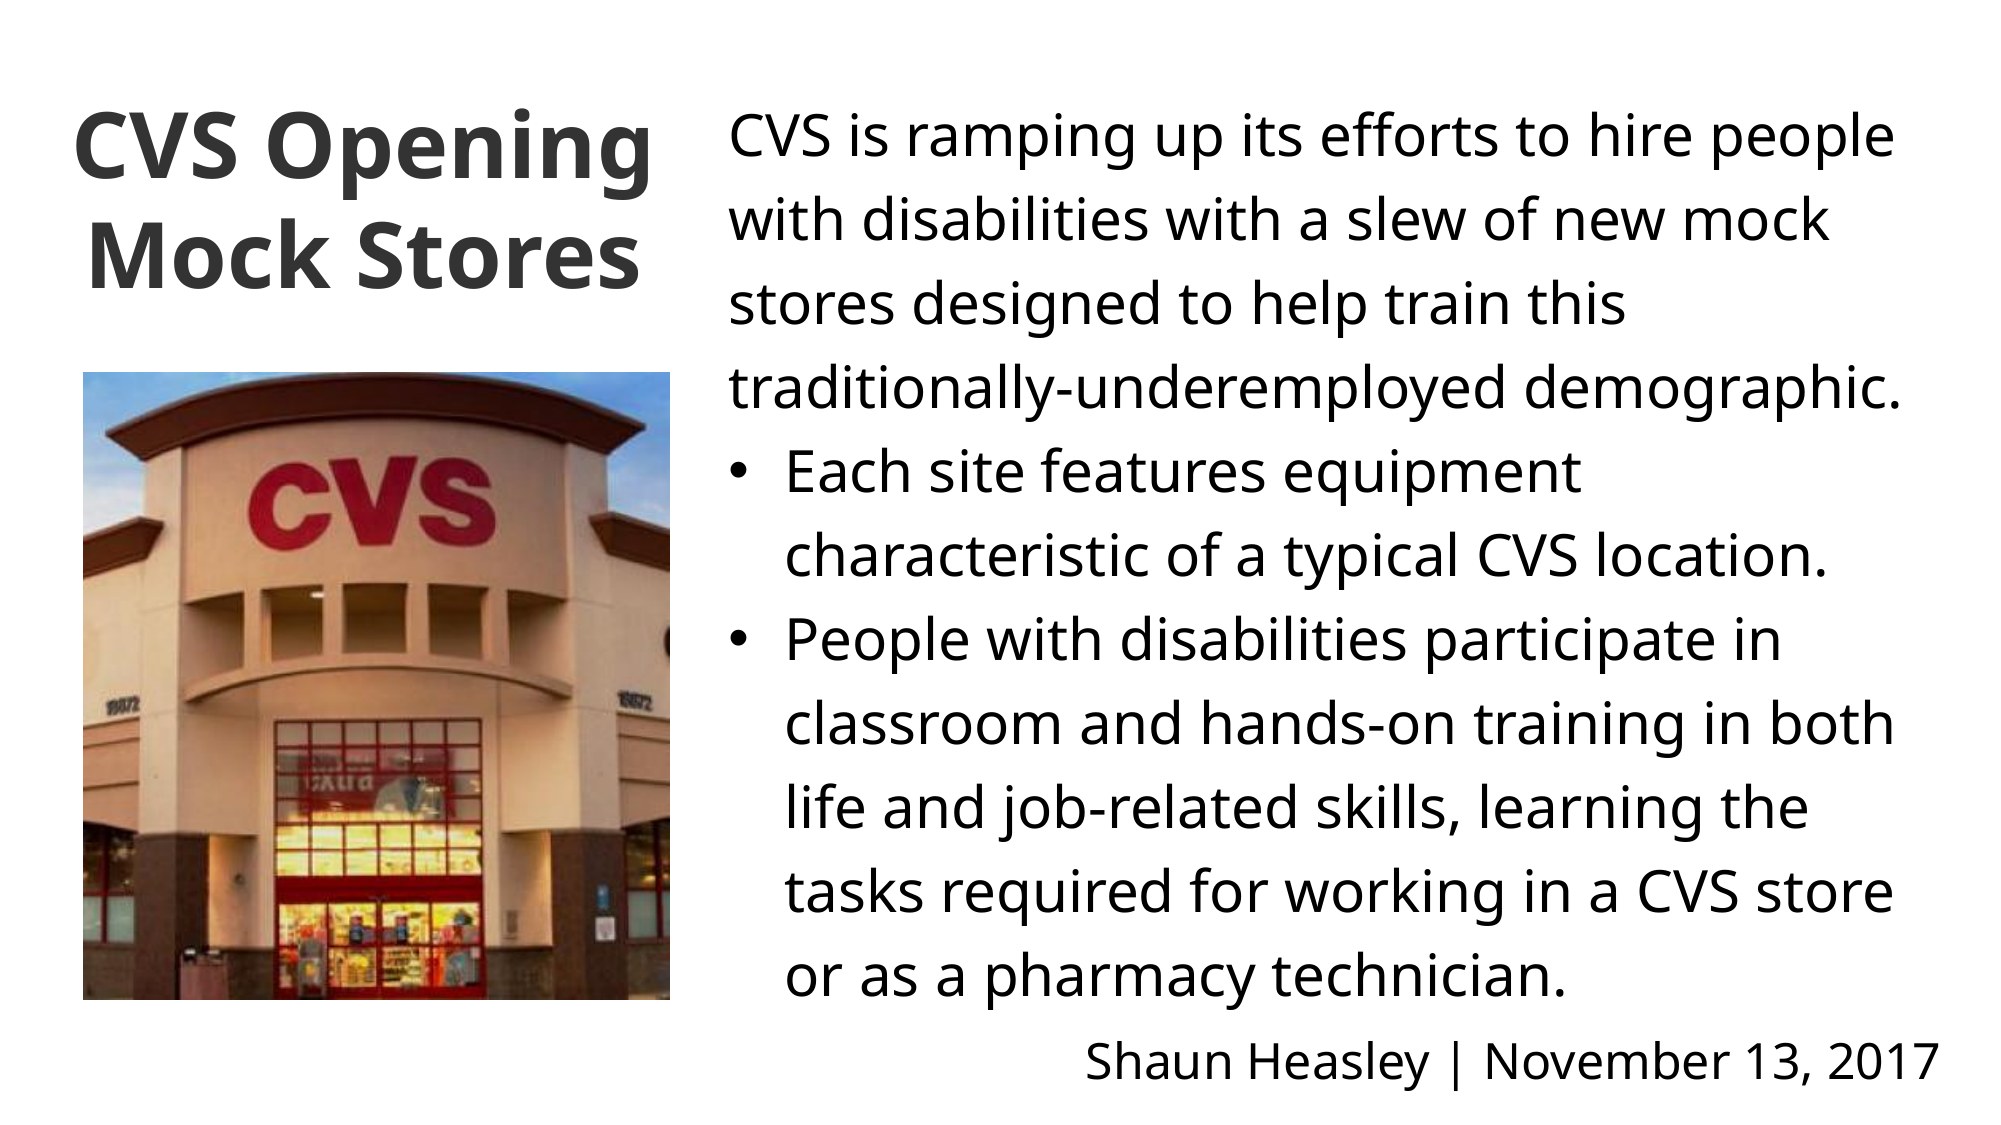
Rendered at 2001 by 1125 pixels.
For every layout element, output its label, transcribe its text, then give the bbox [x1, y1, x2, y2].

list CVS is ramping up its efforts to hire people with disabilities with a slew of new mock stores designed to help train this traditionally-underemployed demographic. Each site features equipment characteristic of a typical CVS location. People with disabilities participate in classroom and hands-on training in both life and job-related skills, learning the tasks required for working in a CVS store or as a pharmacy technician. Shaun Heasley | November 13, 2017 [713, 76, 1957, 1057]
title CVS Opening Mock Stores [39, 60, 687, 334]
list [83, 372, 671, 1001]
